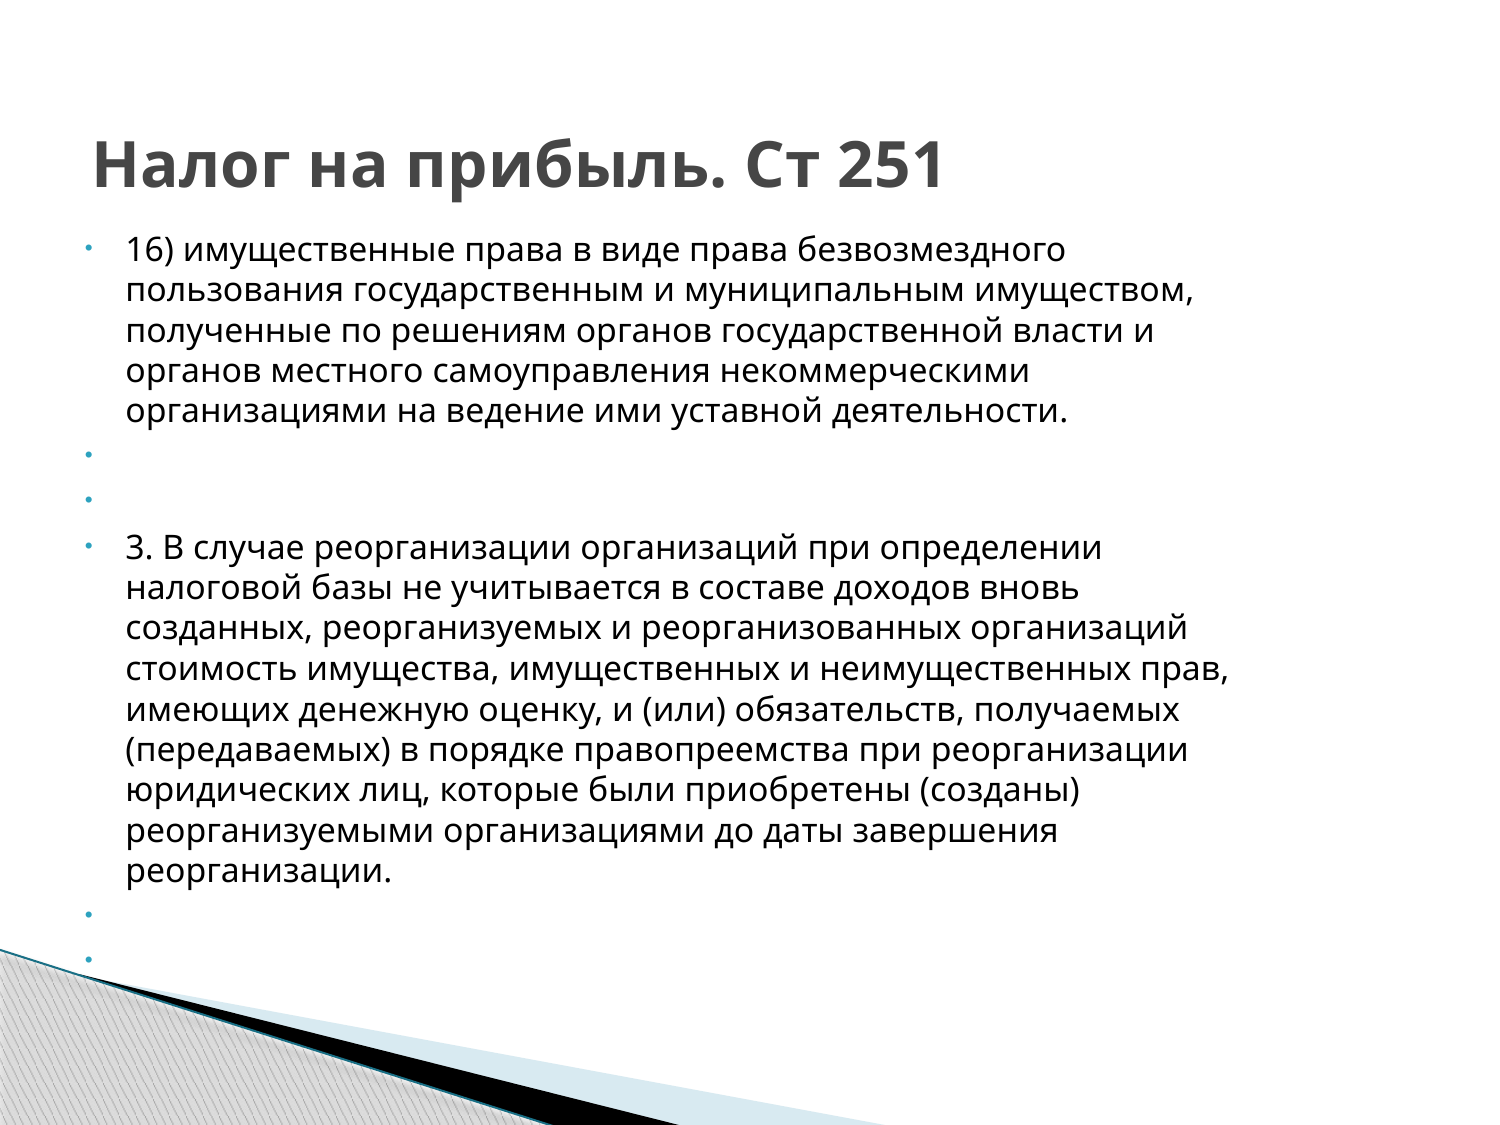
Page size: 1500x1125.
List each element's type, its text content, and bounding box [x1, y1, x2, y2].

list 16) имущественные права в виде права безвозмездного пользования государственным и муниципальным имуществом, полученные по решениям органов государственной власти и органов местного самоуправления некоммерческими организациями на ведение ими уставной деятельности. 3. В случае реорганизации организаций при определении налоговой базы не учитывается в составе доходов вновь созданных, реорганизуемых и реорганизованных организаций стоимость имущества, имущественных и неимущественных прав, имеющих денежную оценку, и (или) обязательств, получаемых (передаваемых) в порядке правопреемства при реорганизации юридических лиц, которые были приобретены (созданы) реорганизуемыми организациями до даты завершения реорганизации. [53, 220, 1257, 1005]
title Налог на прибыль. Ст 251 [76, 115, 1425, 209]
